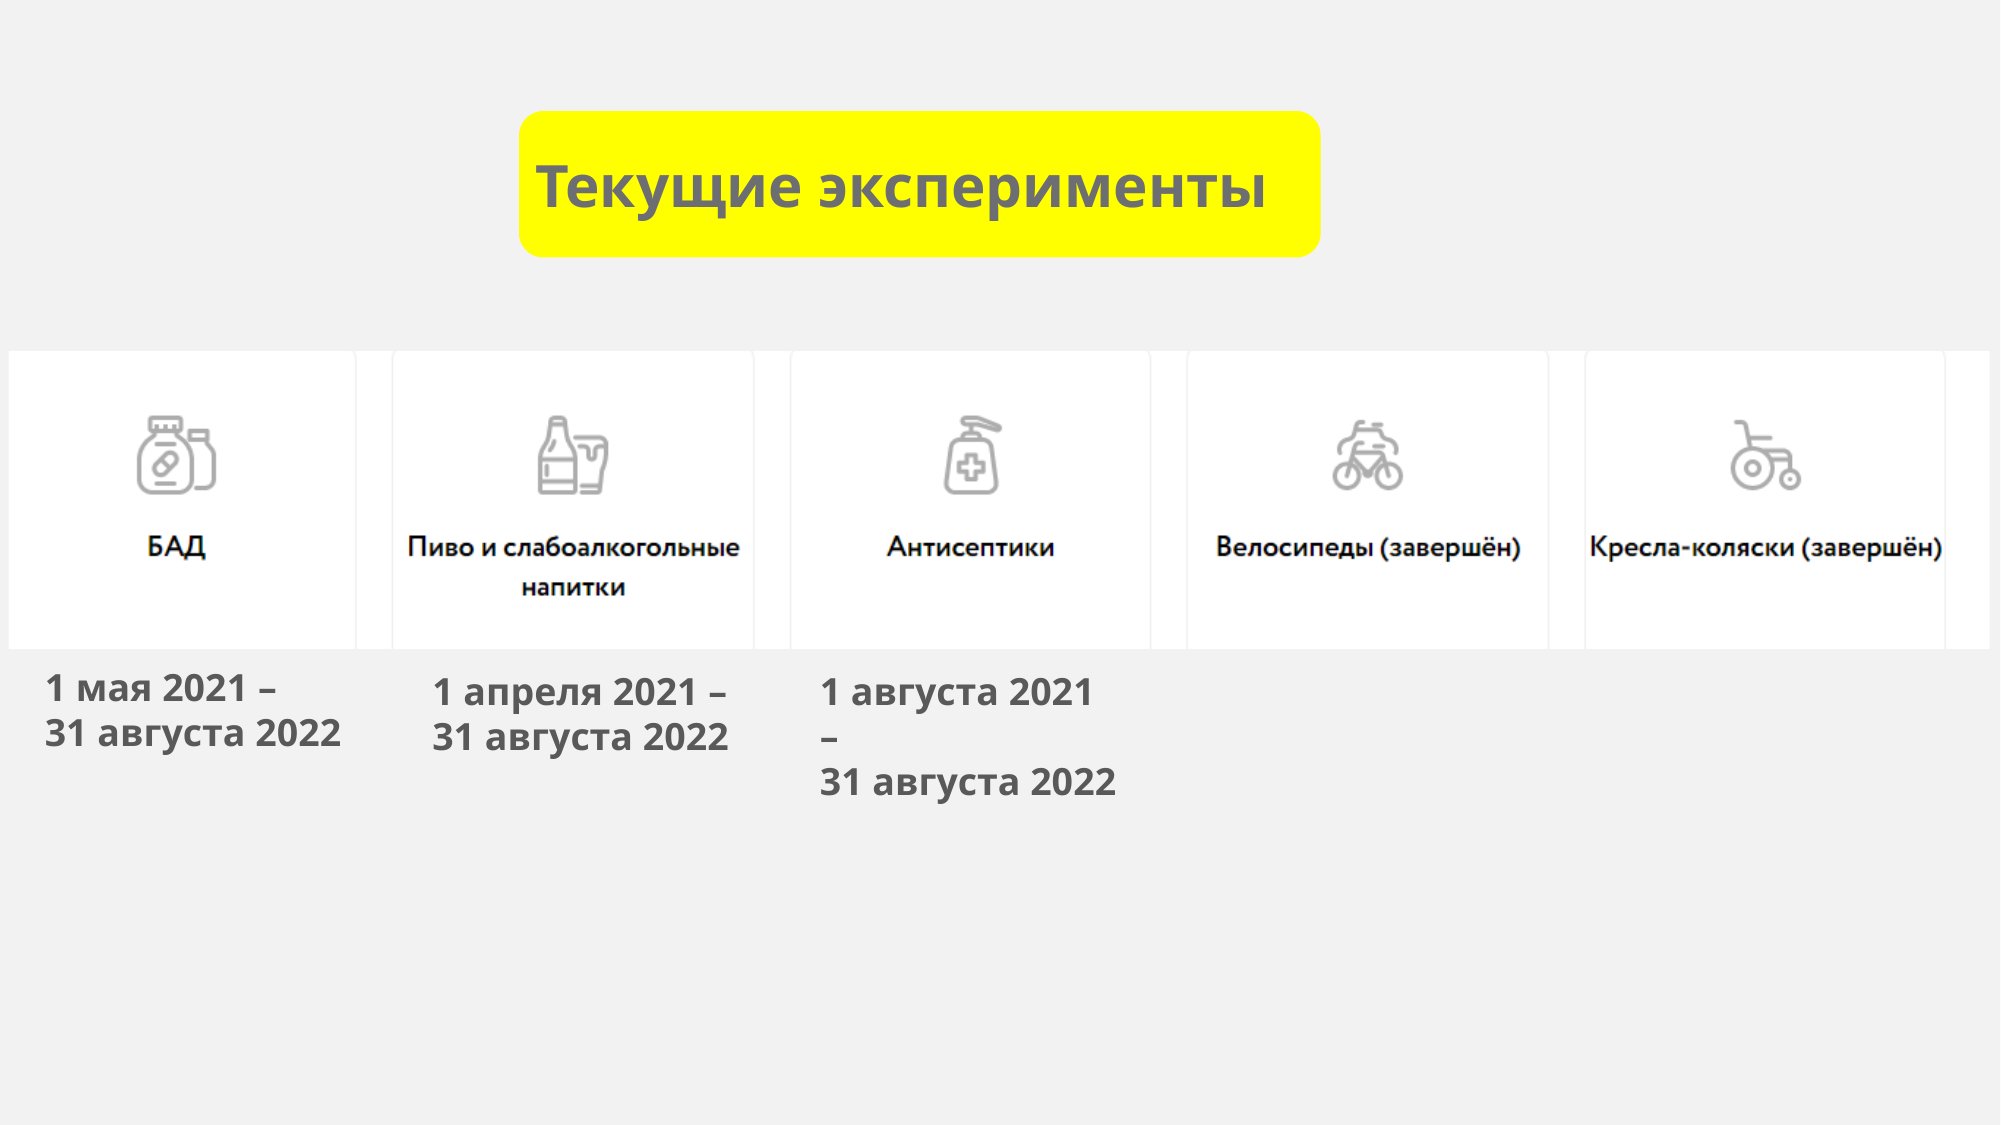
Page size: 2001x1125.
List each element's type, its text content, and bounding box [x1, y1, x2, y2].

text_box 1 апреля 2021 – 31 августа 2022 [417, 660, 750, 766]
text_box 1 мая 2021 – 31 августа 2022 [29, 660, 363, 762]
text_box [516, 108, 1323, 260]
text_box Текущие эксперименты [521, 141, 1429, 227]
text_box 1 августа 2021 – 31 августа 2022 [804, 660, 1138, 811]
picture [8, 351, 1990, 649]
